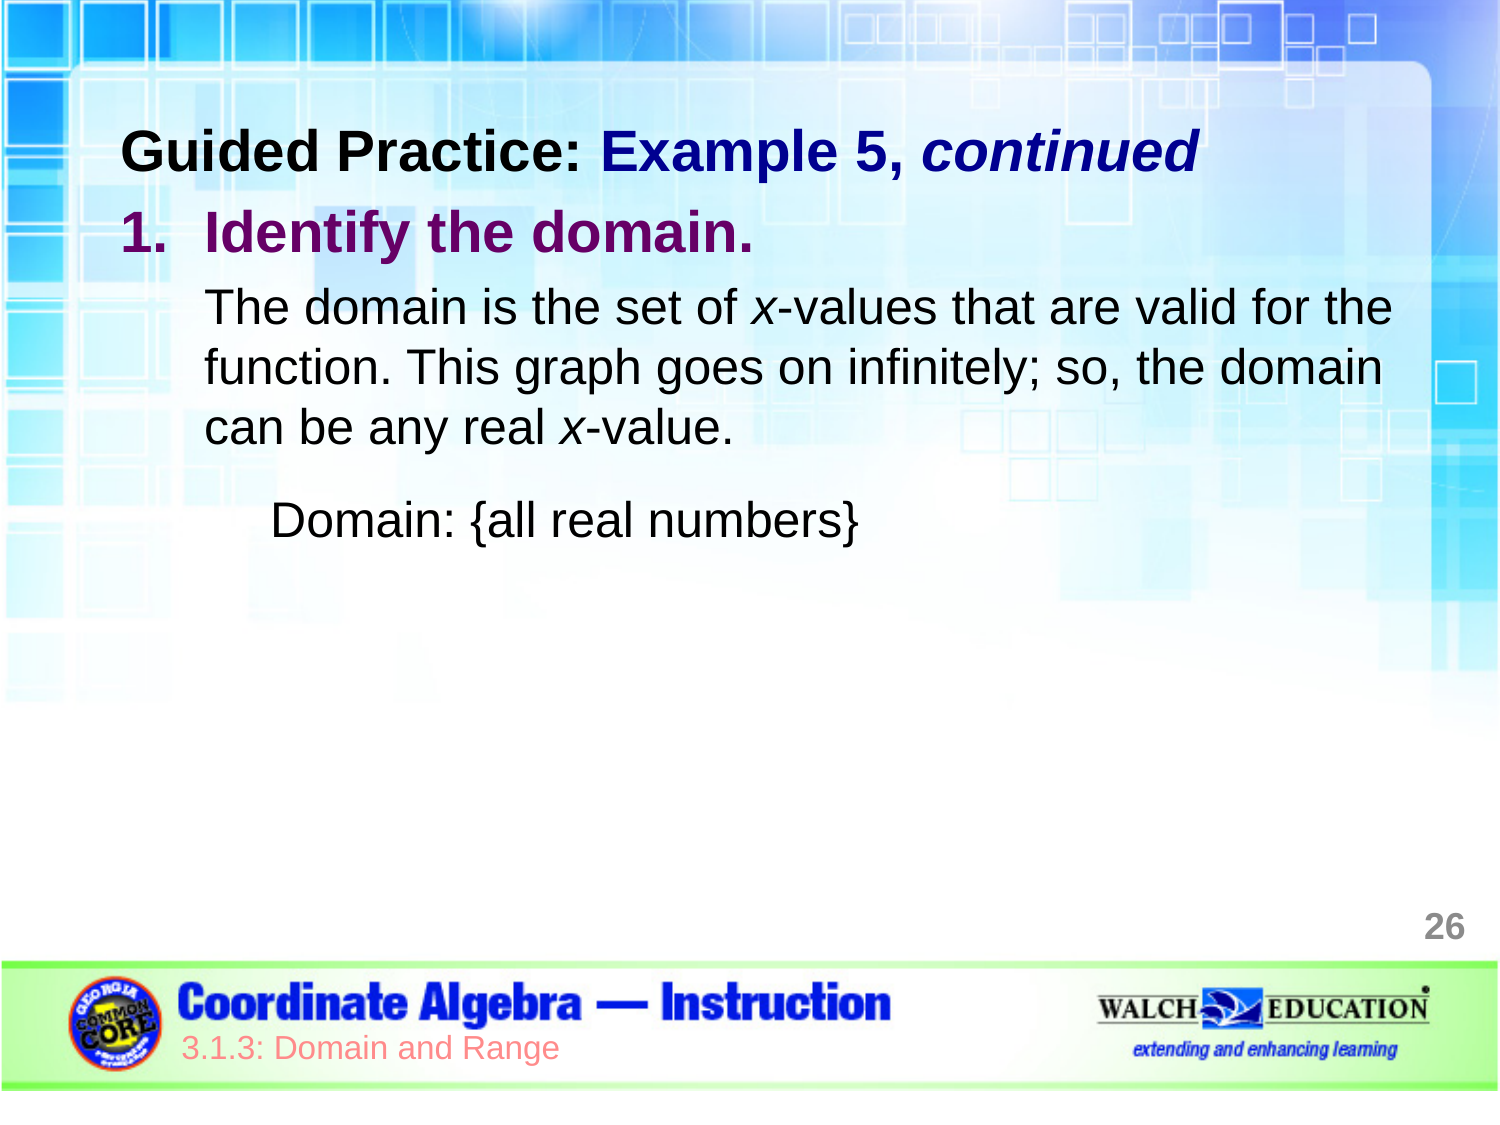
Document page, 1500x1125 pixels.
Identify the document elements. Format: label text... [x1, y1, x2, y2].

footer 3.1.3: Domain and Range [166, 1024, 1080, 1069]
picture [1, 0, 1500, 1091]
slide_number 26 [1361, 901, 1481, 949]
subtitle Guided Practice: Example 5, continued Identify the domain. The domain is the set of x-values that are valid for the function. This graph goes on infinitely; so, the domain can be any real x-value. Domain: {all real numbers} [105, 105, 1423, 925]
